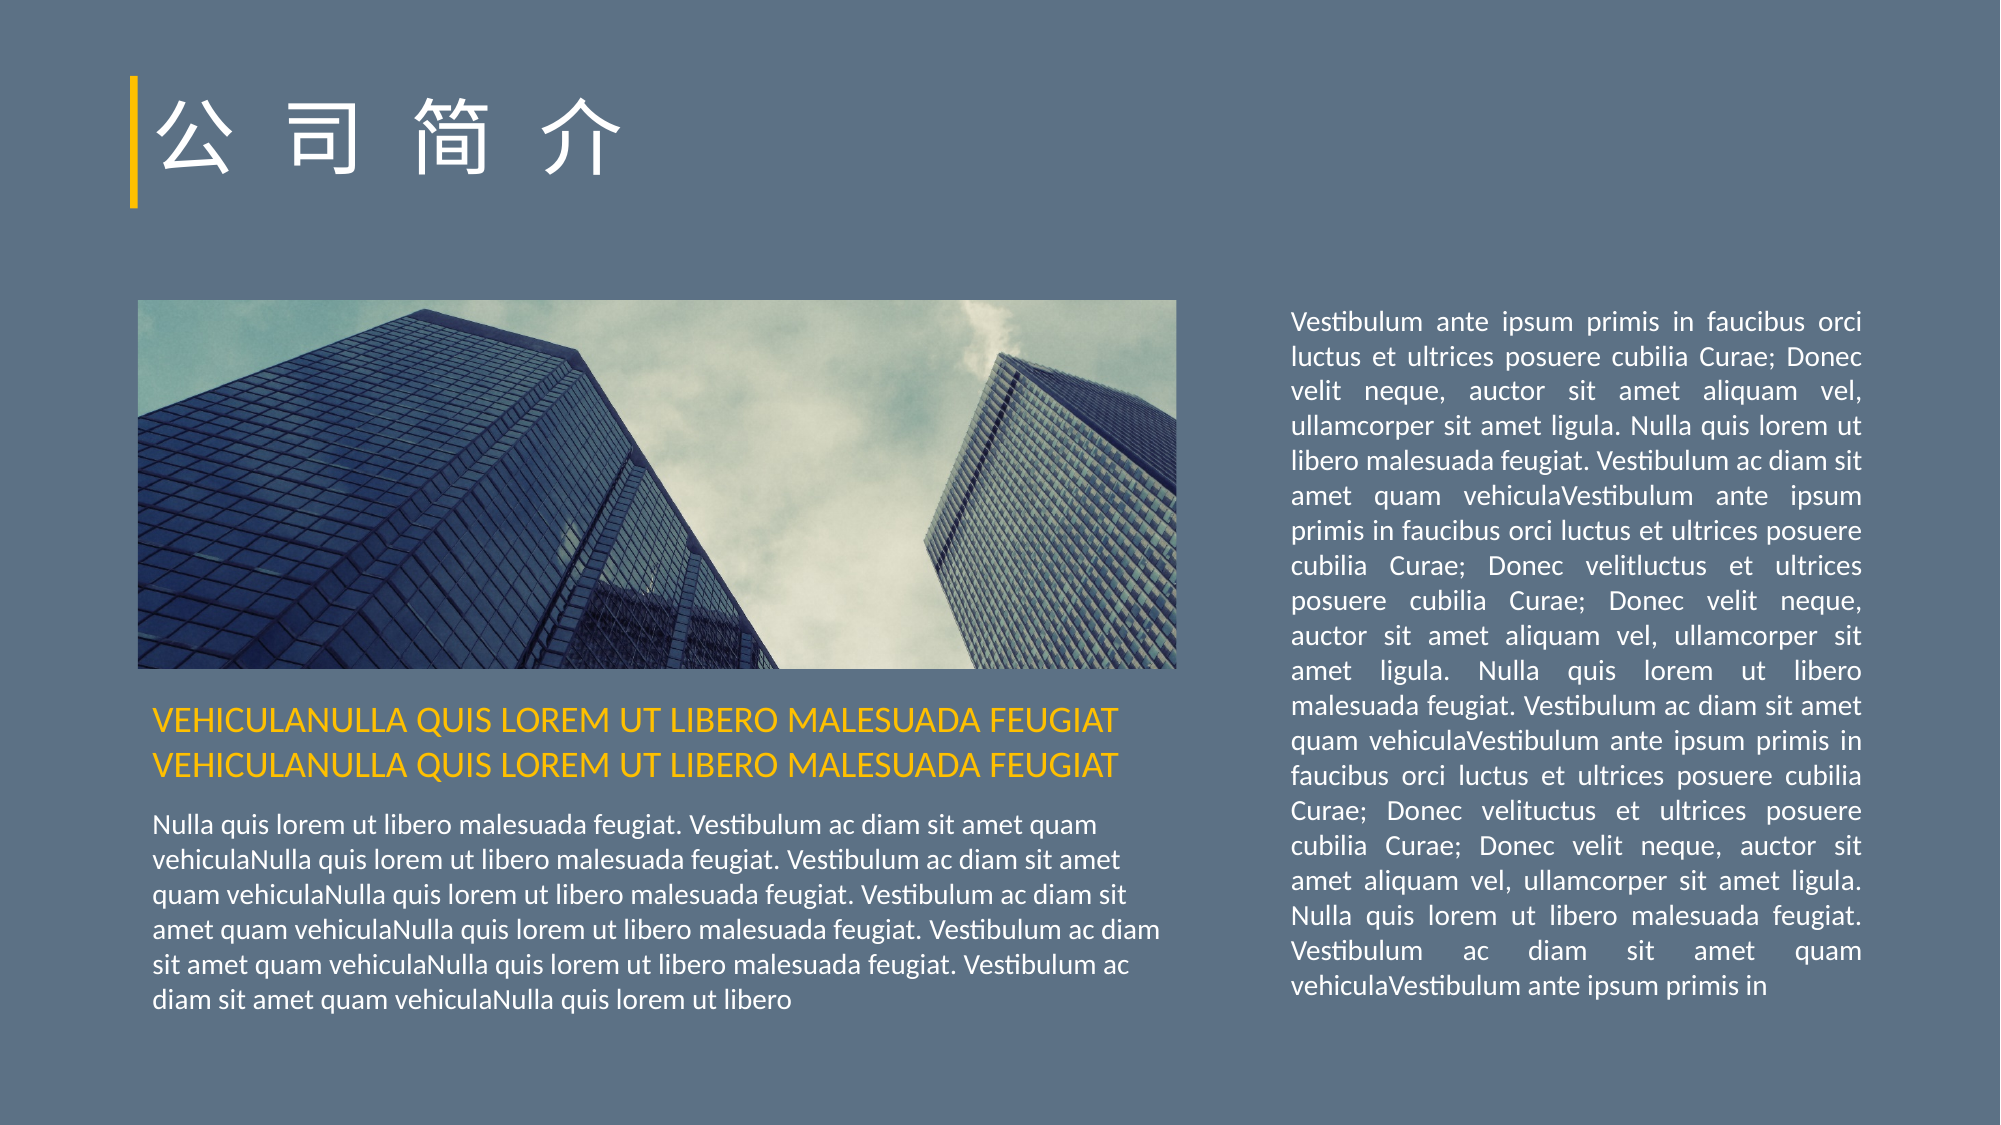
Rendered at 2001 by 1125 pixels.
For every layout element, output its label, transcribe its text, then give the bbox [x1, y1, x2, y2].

text_box Nulla quis lorem ut libero malesuada feugiat. Vestibulum ac diam sit amet quam vehiculaNulla quis lorem ut libero malesuada feugiat. Vestibulum ac diam sit amet quam vehiculaNulla quis lorem ut libero malesuada feugiat. Vestibulum ac diam sit amet quam vehiculaNulla quis lorem ut libero malesuada feugiat. Vestibulum ac diam sit amet quam vehiculaNulla quis lorem ut libero malesuada feugiat. Vestibulum ac diam sit amet quam vehiculaNulla quis lorem ut libero [137, 798, 1196, 1023]
text_box Vestibulum ante ipsum primis in faucibus orci luctus et ultrices posuere cubilia Curae; Donec velit neque, auctor sit amet aliquam vel, ullamcorper sit amet ligula. Nulla quis lorem ut libero malesuada feugiat. Vestibulum ac diam sit amet quam vehiculaVestibulum ante ipsum primis in faucibus orci luctus et ultrices posuere cubilia Curae; Donec velitluctus et ultrices posuere cubilia Curae; Donec velit neque, auctor sit amet aliquam vel, ullamcorper sit amet ligula. Nulla quis lorem ut libero malesuada feugiat. Vestibulum ac diam sit amet quam vehiculaVestibulum ante ipsum primis in faucibus orci luctus et ultrices posuere cubilia Curae; Donec velituctus et ultrices posuere cubilia Curae; Donec velit neque, auctor sit amet aliquam vel, ullamcorper sit amet ligula. Nulla quis lorem ut libero malesuada feugiat. Vestibulum ac diam sit amet quam vehiculaVestibulum ante ipsum primis in [1276, 294, 1878, 1009]
picture [137, 299, 1177, 669]
title 公司简介 [137, 33, 1863, 251]
text_box VEHICULANULLA QUIS LOREM UT LIBERO MALESUADA FEUGIAT VEHICULANULLA QUIS LOREM UT LIBERO MALESUADA FEUGIAT [137, 687, 1276, 793]
